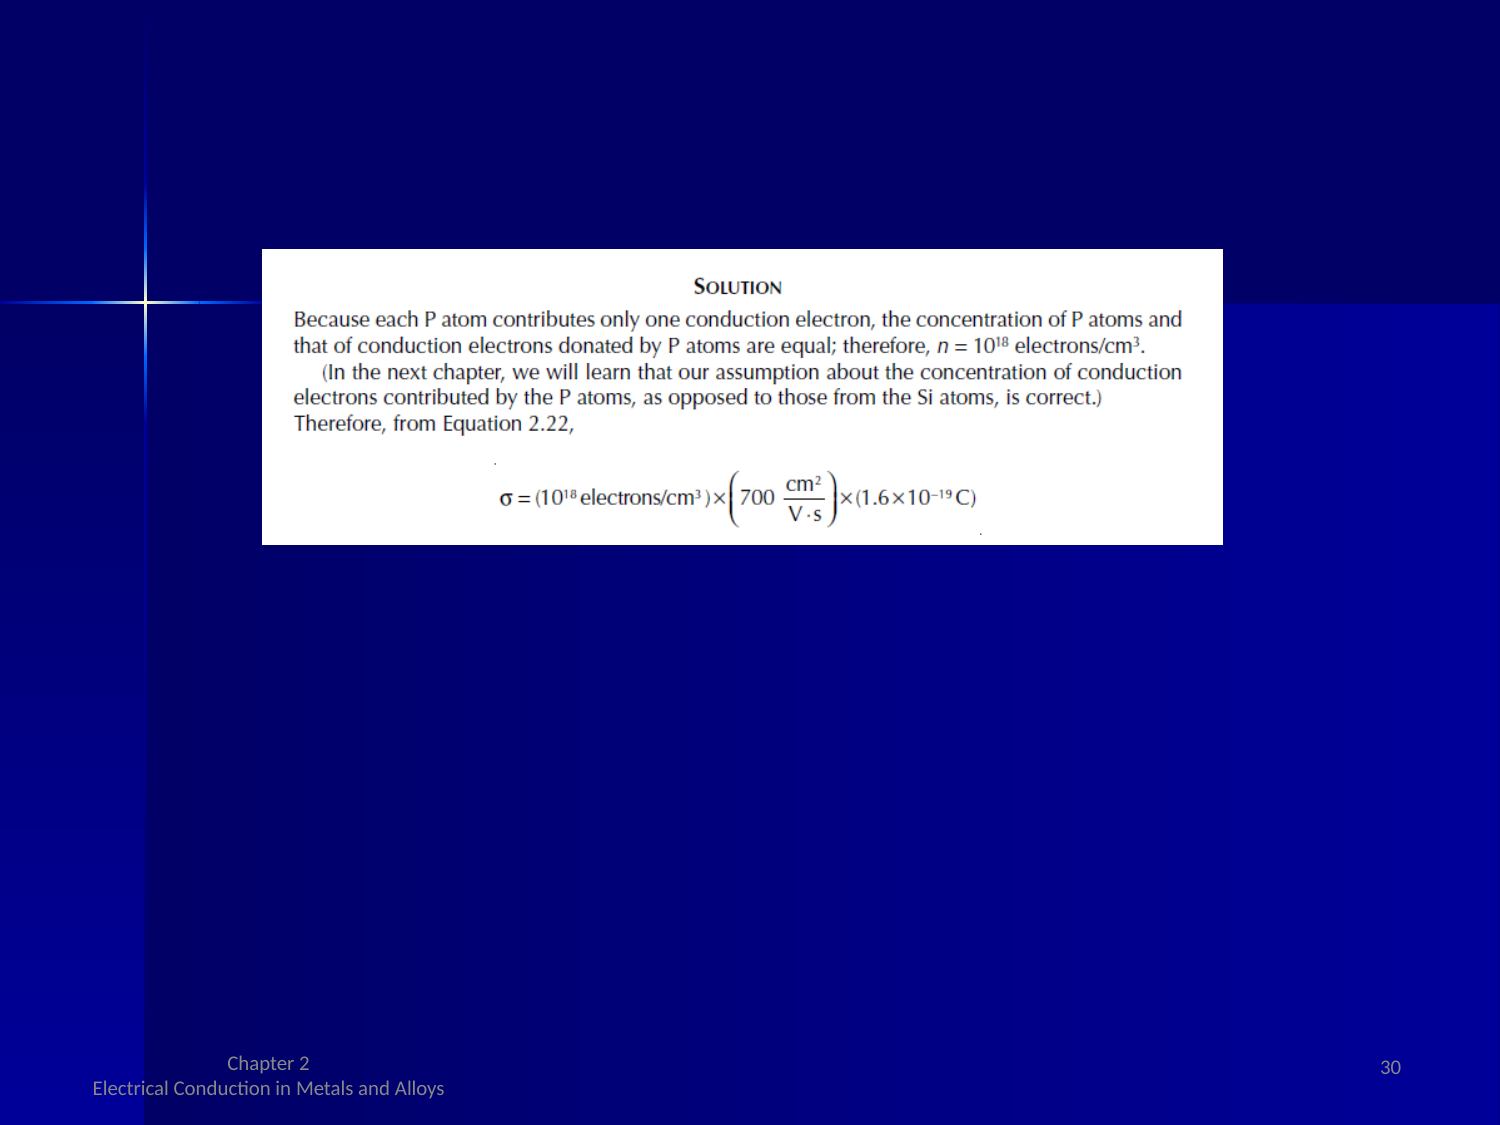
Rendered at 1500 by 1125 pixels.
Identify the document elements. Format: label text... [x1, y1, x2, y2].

slide_number Chapter 2 Electrical Conduction in Metals and Alloys [74, 1037, 463, 1113]
picture [262, 249, 1223, 546]
